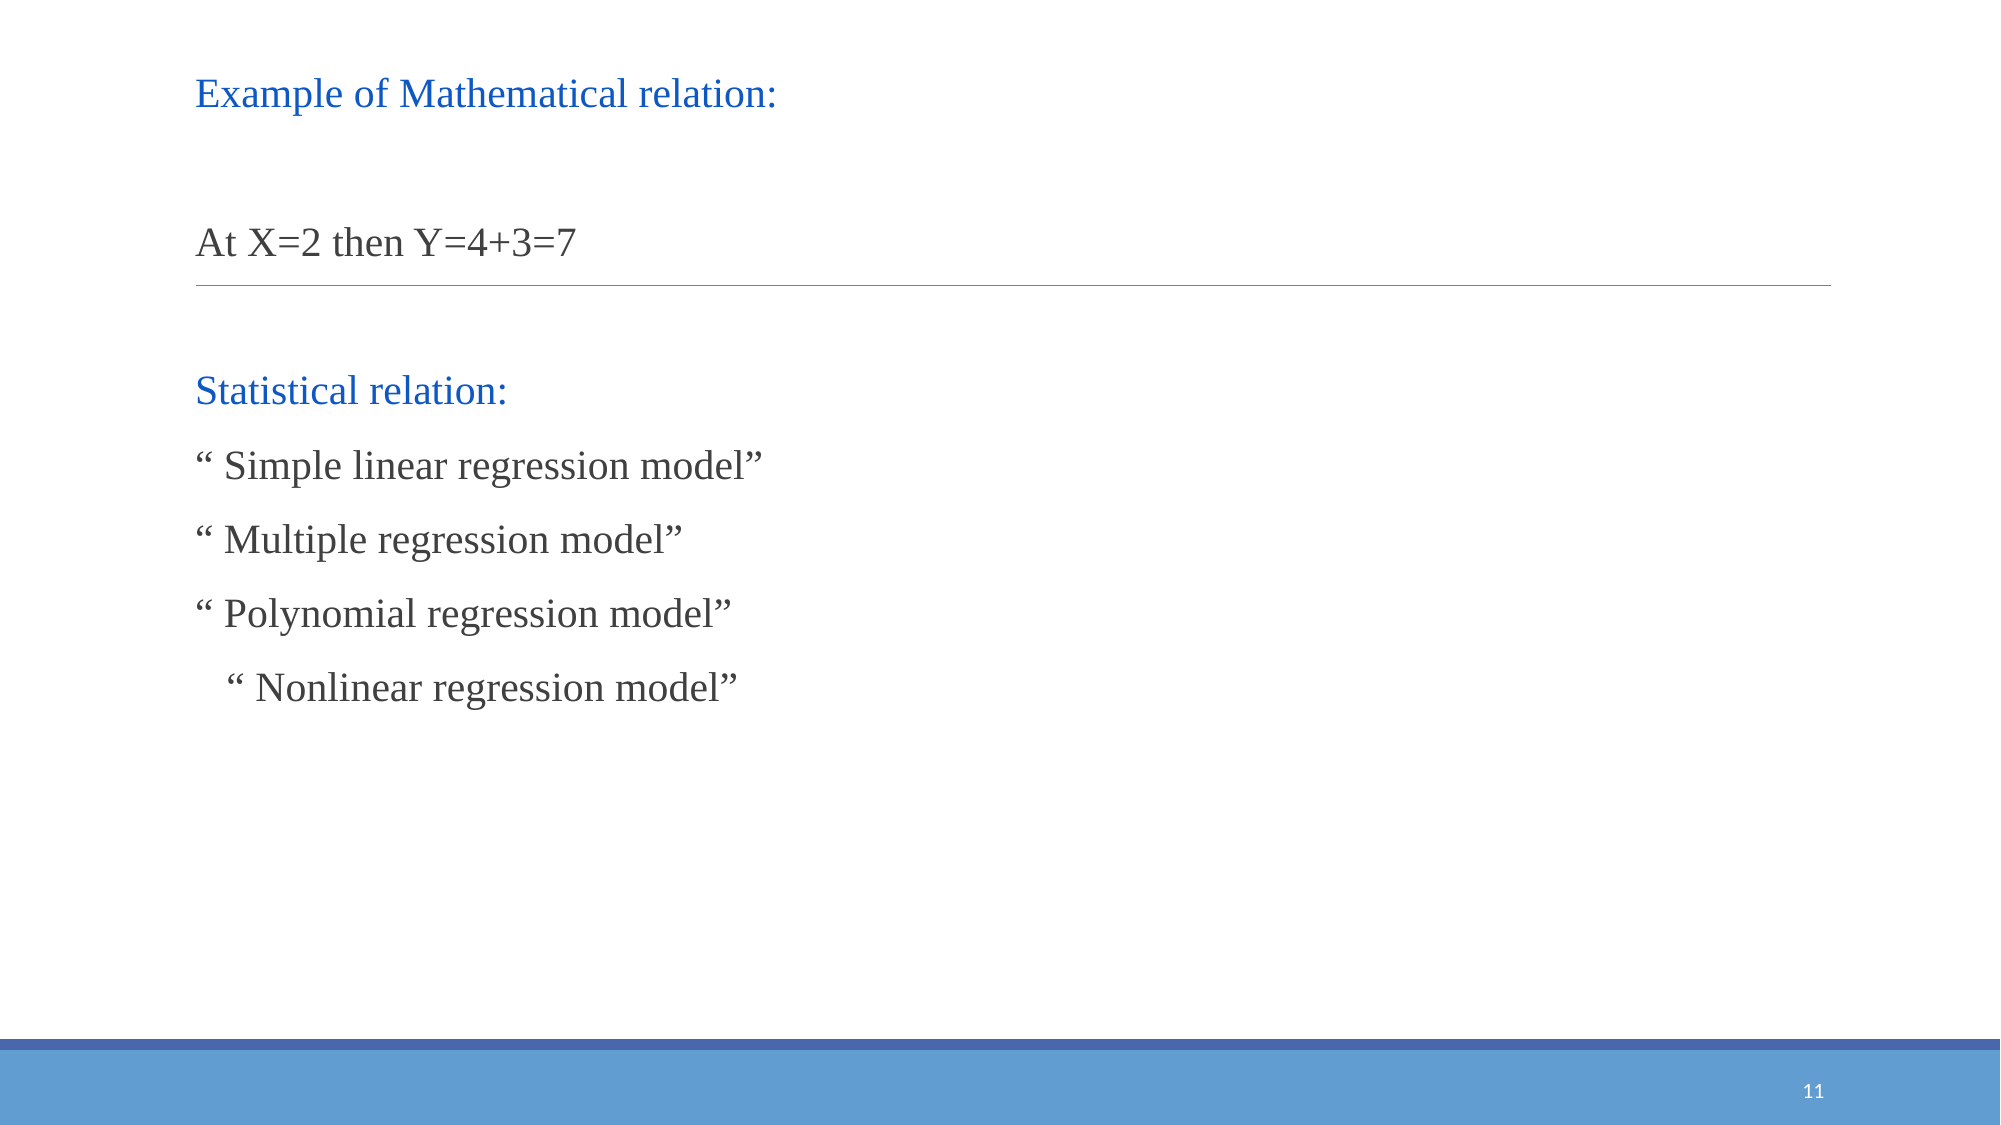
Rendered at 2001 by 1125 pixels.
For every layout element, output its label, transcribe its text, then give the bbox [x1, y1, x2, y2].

slide_number 11 [1624, 1059, 1840, 1120]
